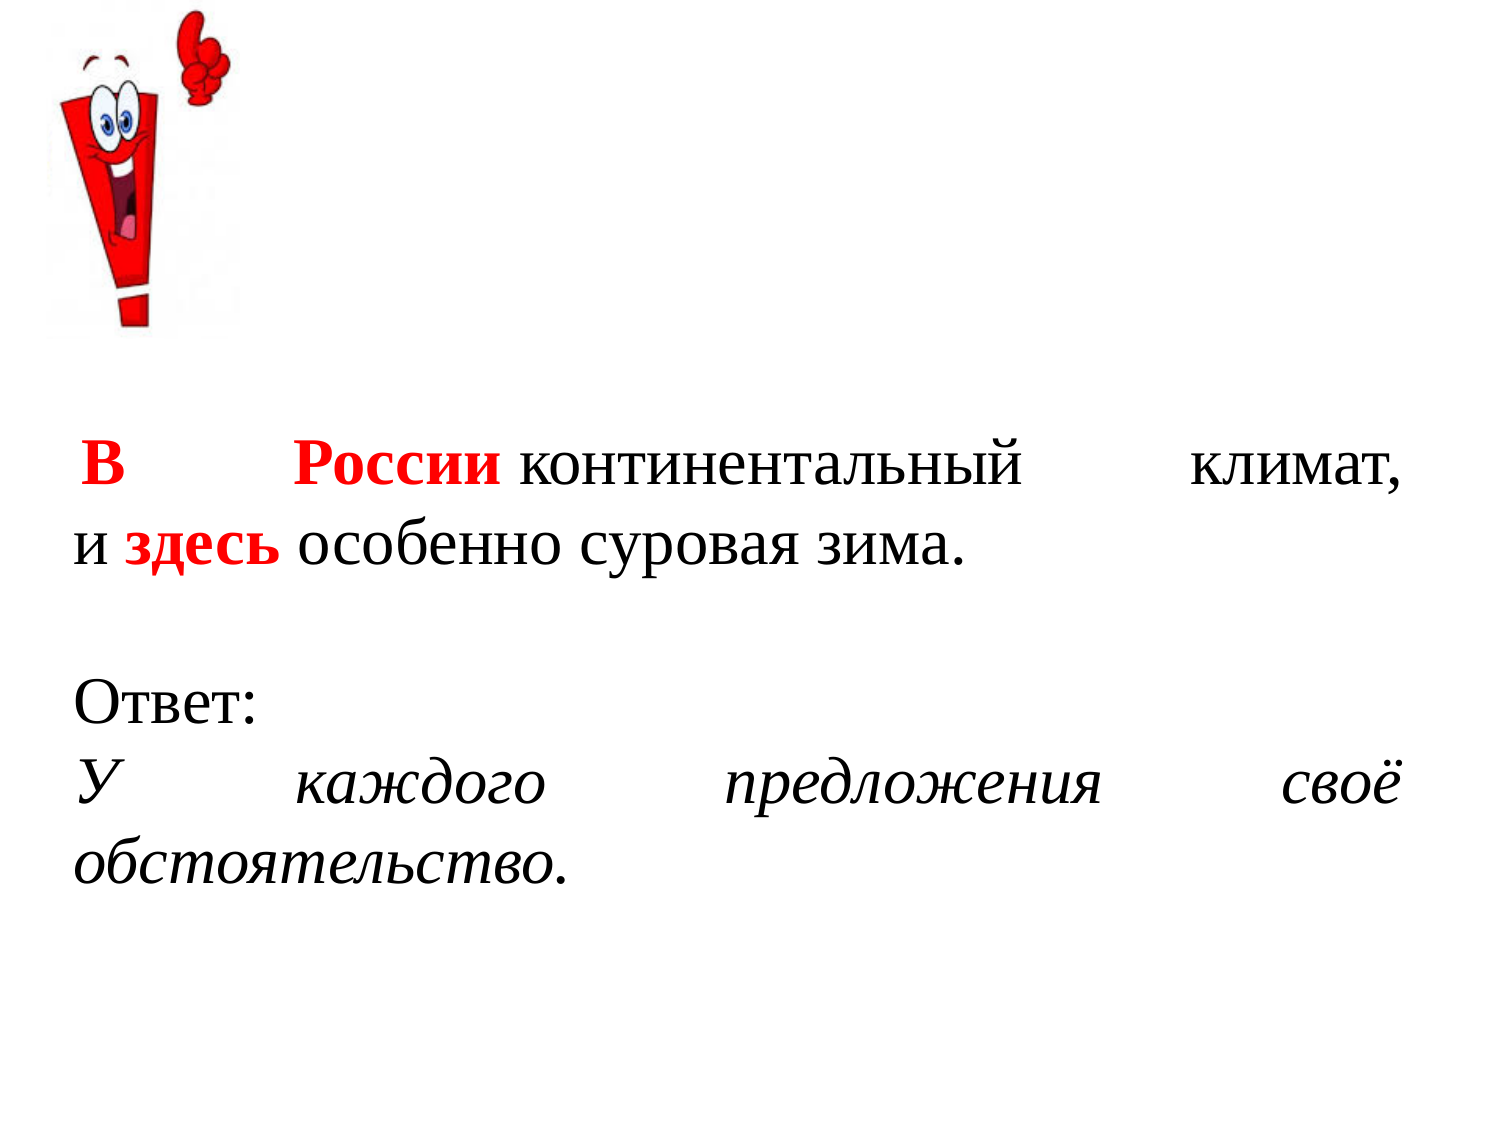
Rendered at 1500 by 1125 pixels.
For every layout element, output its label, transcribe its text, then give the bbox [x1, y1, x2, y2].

picture [46, 0, 241, 340]
text_box В России континентальный климат, и здесь особенно суровая зима. Ответ: У каждого предложения своё обстоятельство. [58, 410, 1418, 905]
